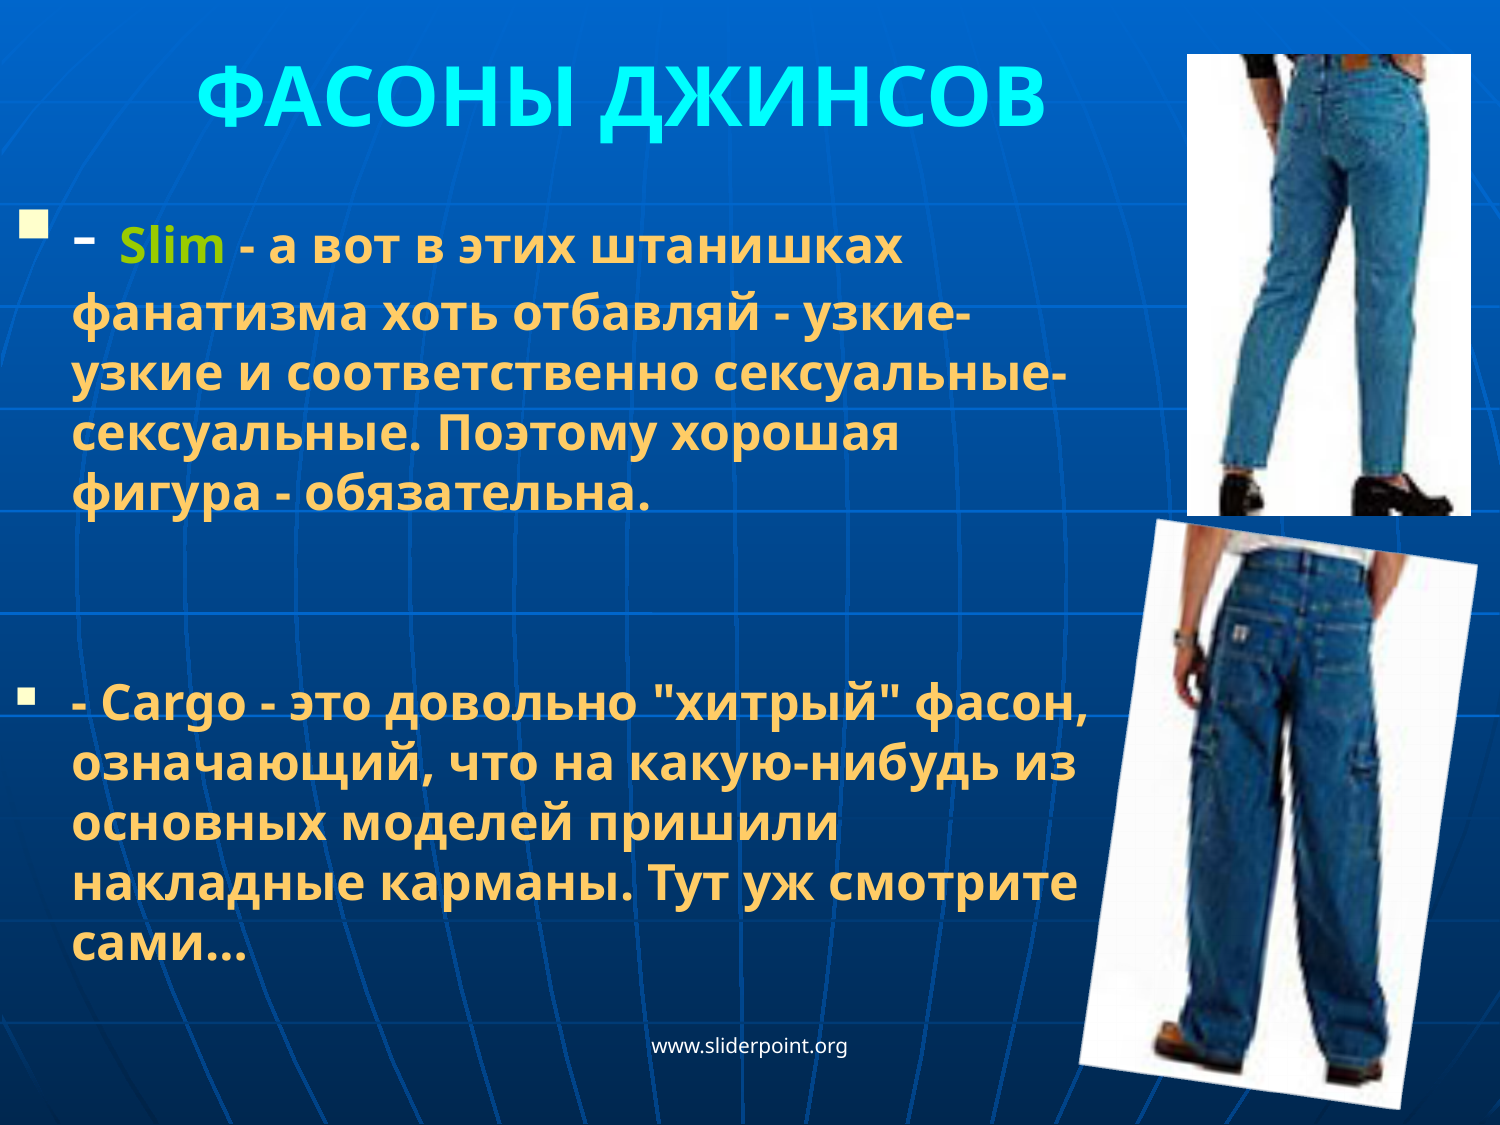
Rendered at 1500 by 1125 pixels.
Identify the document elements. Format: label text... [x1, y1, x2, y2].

picture [1080, 520, 1477, 1109]
picture [1186, 54, 1471, 516]
title ФАСОНЫ ДЖИНСОВ [0, 0, 1298, 188]
footer www.sliderpoint.org [512, 1024, 988, 1101]
list - Slim - а вот в этих штанишках фанатизма хоть отбавляй - узкие-узкие и соответственно сексуальные-сексуальные. Поэтому хорошая фигура - обязательна. - Cargo - это довольно "хитрый" фасон, означающий, что на какую-нибудь из основных моделей пришили накладные карманы. Тут уж смотрите сами… [0, 172, 1119, 917]
